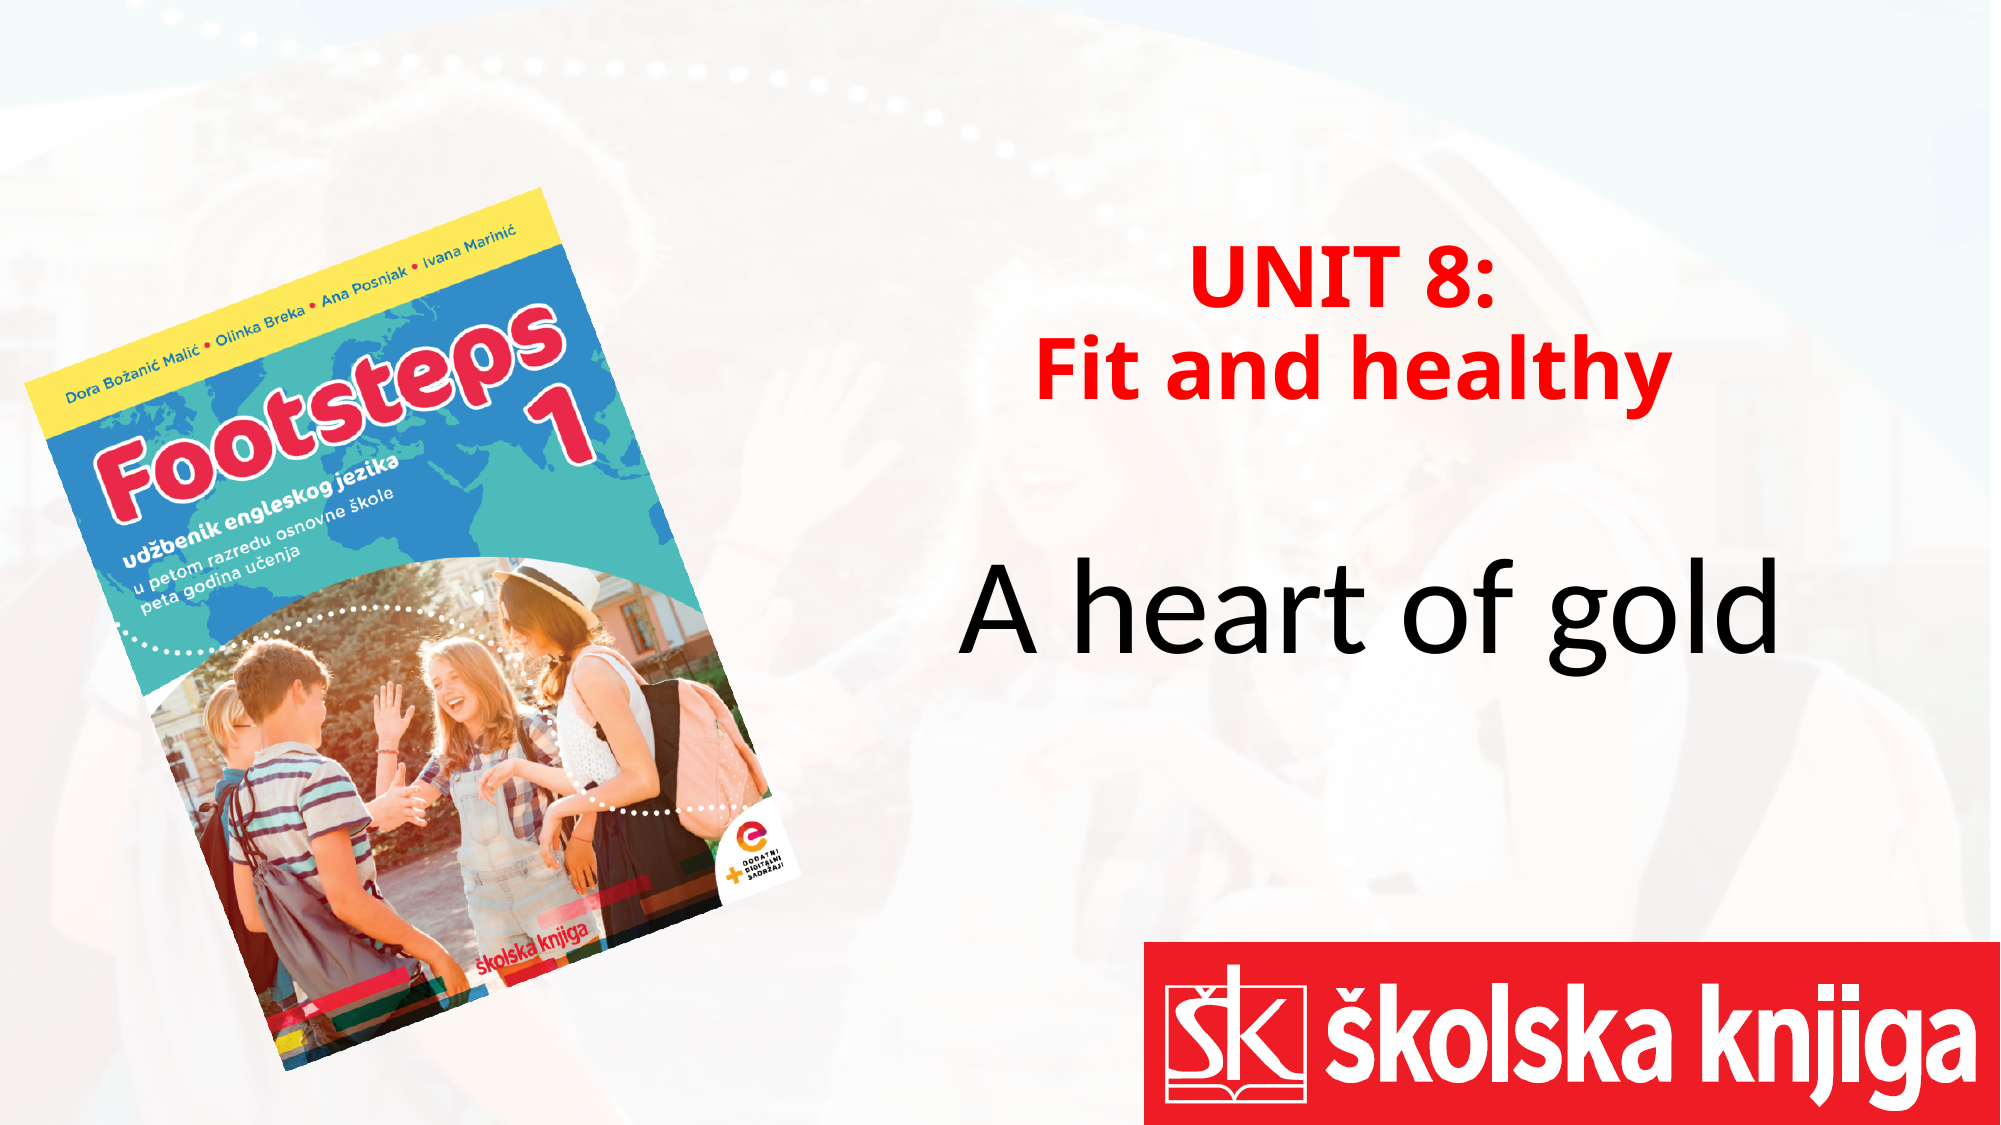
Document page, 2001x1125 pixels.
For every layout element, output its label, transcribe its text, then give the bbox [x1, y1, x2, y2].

subtitle A heart of gold [801, 527, 1944, 800]
picture [24, 188, 801, 1071]
picture [1144, 942, 2000, 1125]
title UNIT 8: Fit and healthy [730, 226, 1976, 426]
